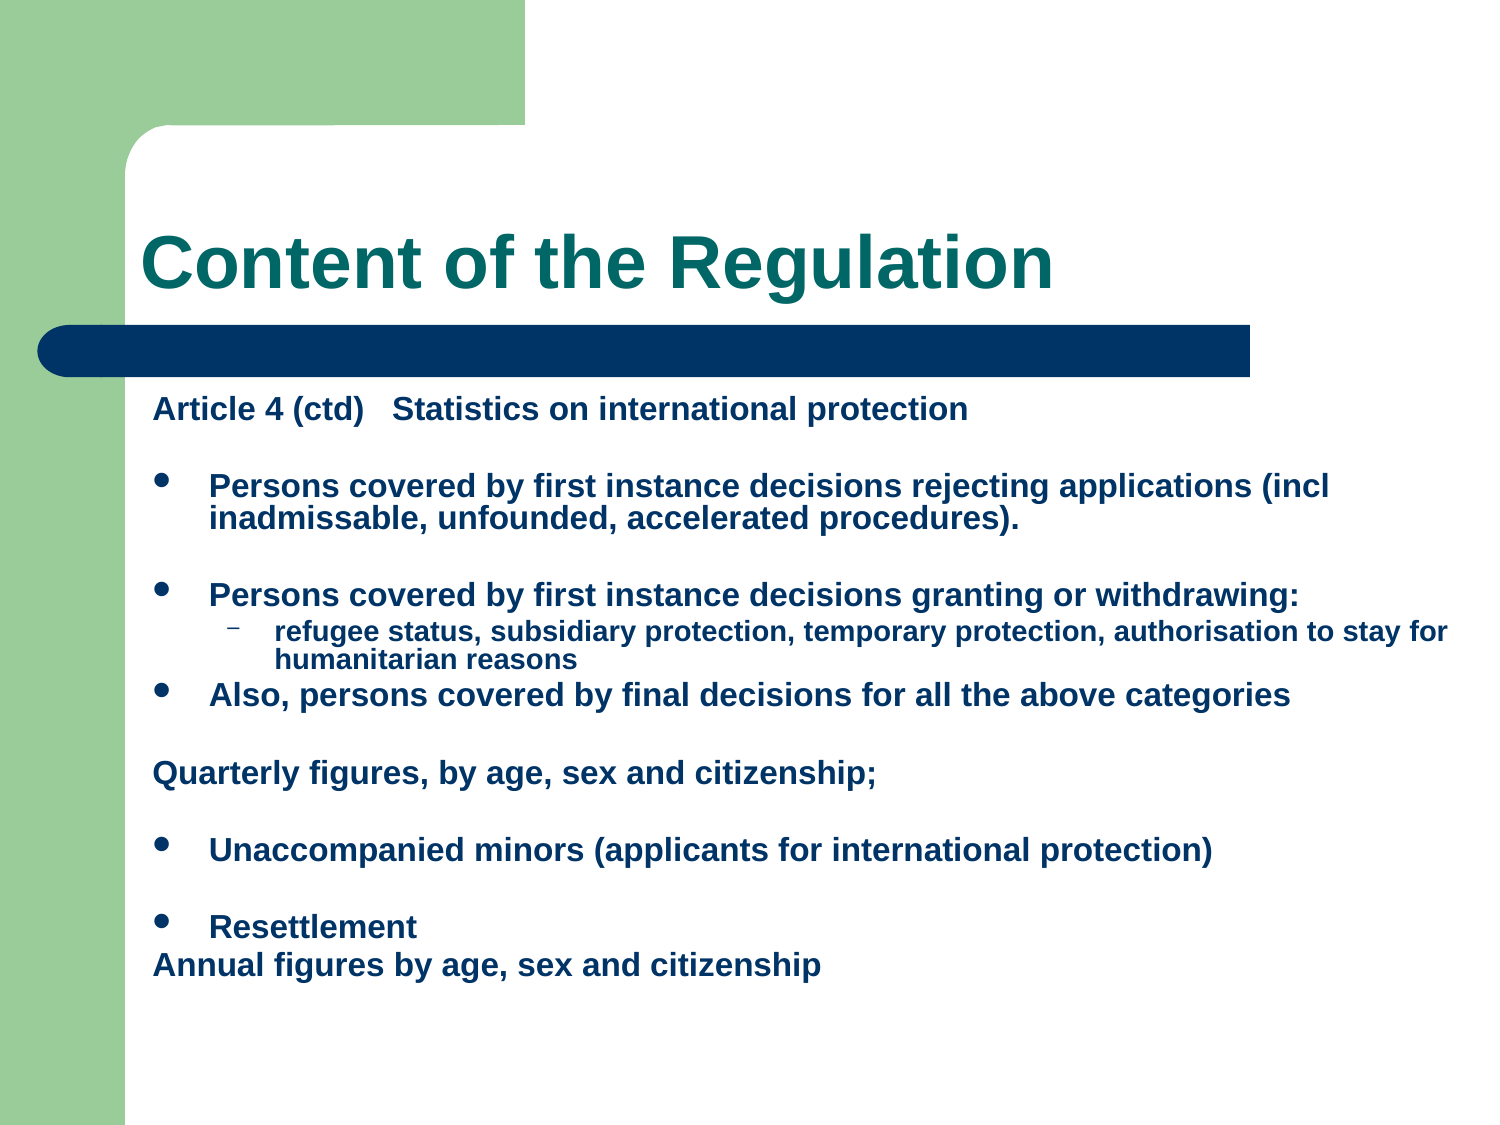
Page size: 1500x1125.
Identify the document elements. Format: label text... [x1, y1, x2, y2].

list Article 4 (ctd) Statistics on international protection Persons covered by first instance decisions rejecting applications (incl inadmissable, unfounded, accelerated procedures). Persons covered by first instance decisions granting or withdrawing: refugee status, subsidiary protection, temporary protection, authorisation to stay for humanitarian reasons Also, persons covered by final decisions for all the above categories Quarterly figures, by age, sex and citizenship; Unaccompanied minors (applicants for international protection) Resettlement Annual figures by age, sex and citizenship [137, 387, 1500, 1083]
title Content of the Regulation [124, 124, 1426, 313]
